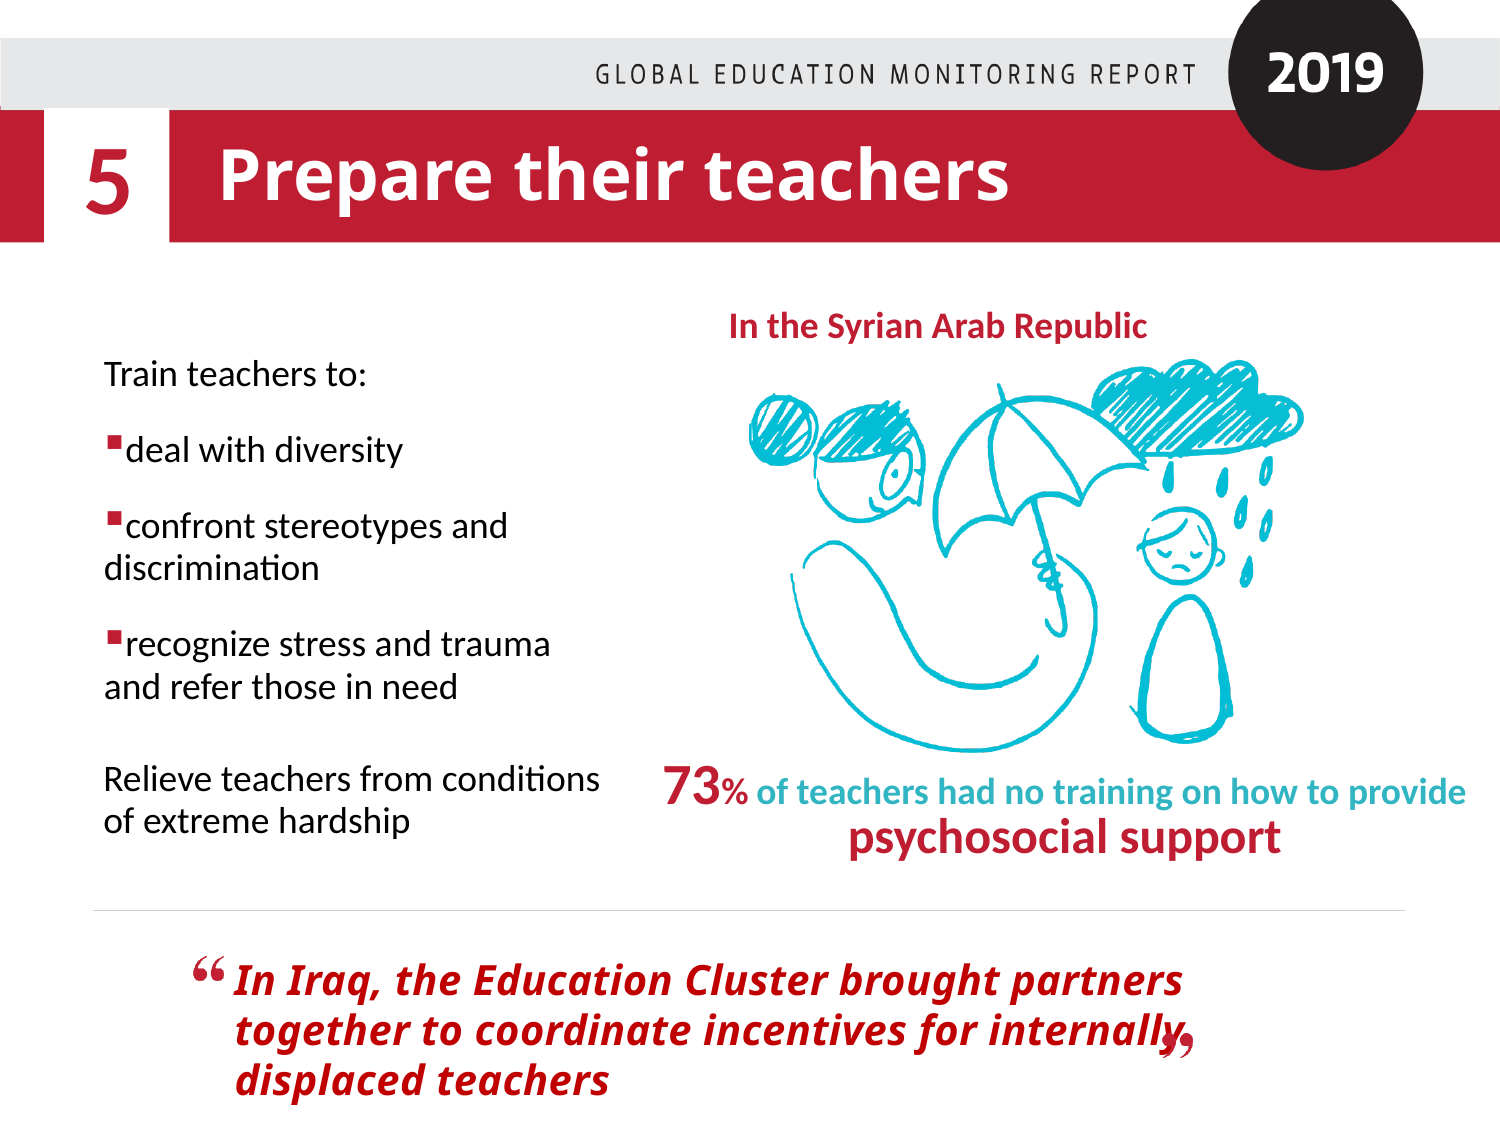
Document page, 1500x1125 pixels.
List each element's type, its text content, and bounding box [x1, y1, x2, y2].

picture [749, 359, 1304, 753]
text_box Prepare their teachers [203, 131, 1351, 251]
text_box In the Syrian Arab Republic [713, 293, 1340, 354]
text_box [193, 946, 1339, 1063]
list Train teachers to: deal with diversity confront stereotypes and discrimination recognize stress and trauma and refer those in need [89, 344, 632, 717]
text_box 5 [48, 107, 170, 242]
text_box 73% of teachers had no training on how to provide psychosocial support [642, 752, 1488, 871]
text_box Relieve teachers from conditions of extreme hardship [88, 749, 631, 856]
picture [0, 0, 1500, 186]
